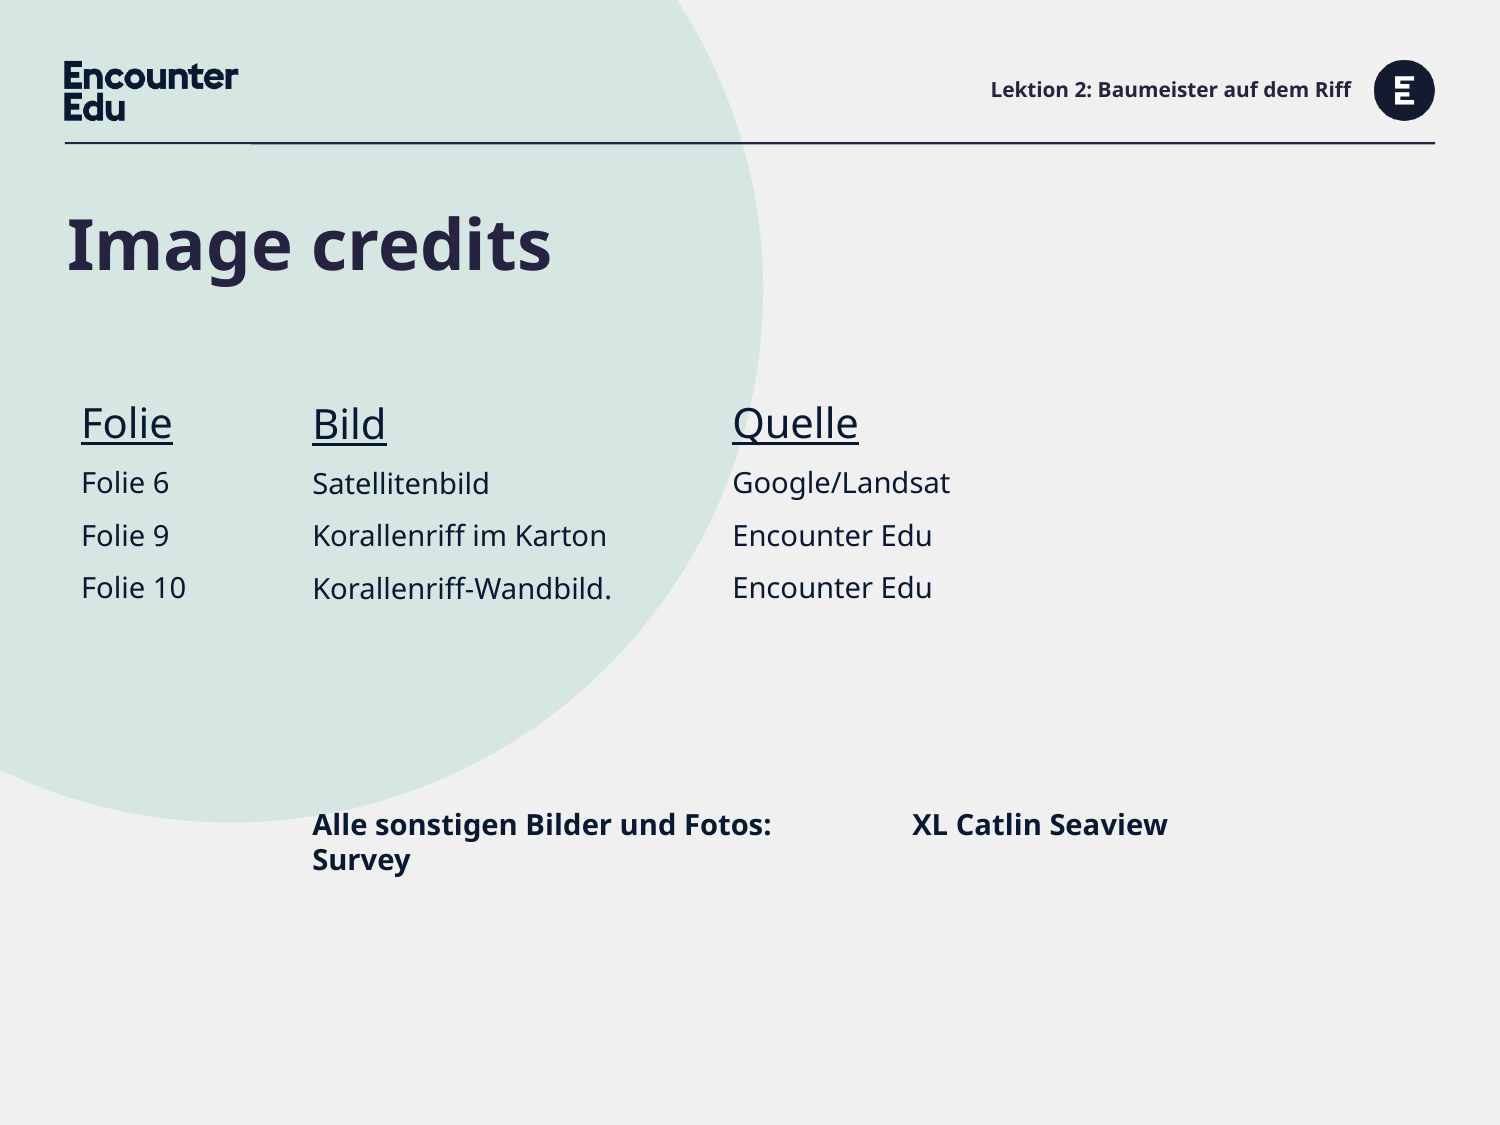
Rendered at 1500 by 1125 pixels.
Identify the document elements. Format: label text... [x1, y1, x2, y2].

text_box Alle sonstigen Bilder und Fotos: XL Catlin Seaview Survey [304, 798, 1181, 884]
picture [60, 59, 243, 122]
title Lektion 2: Baumeister auf dem Riff [749, 67, 1359, 114]
picture [1372, 58, 1436, 122]
text_box Quelle Google/Landsat Encounter Edu Encounter Edu [724, 364, 1209, 612]
text_box Bild Satellitenbild Korallenriff im Karton Korallenriff-Wandbild. [304, 365, 789, 613]
text_box Folie Folie 6 Folie 9 Folie 10 [73, 364, 293, 612]
